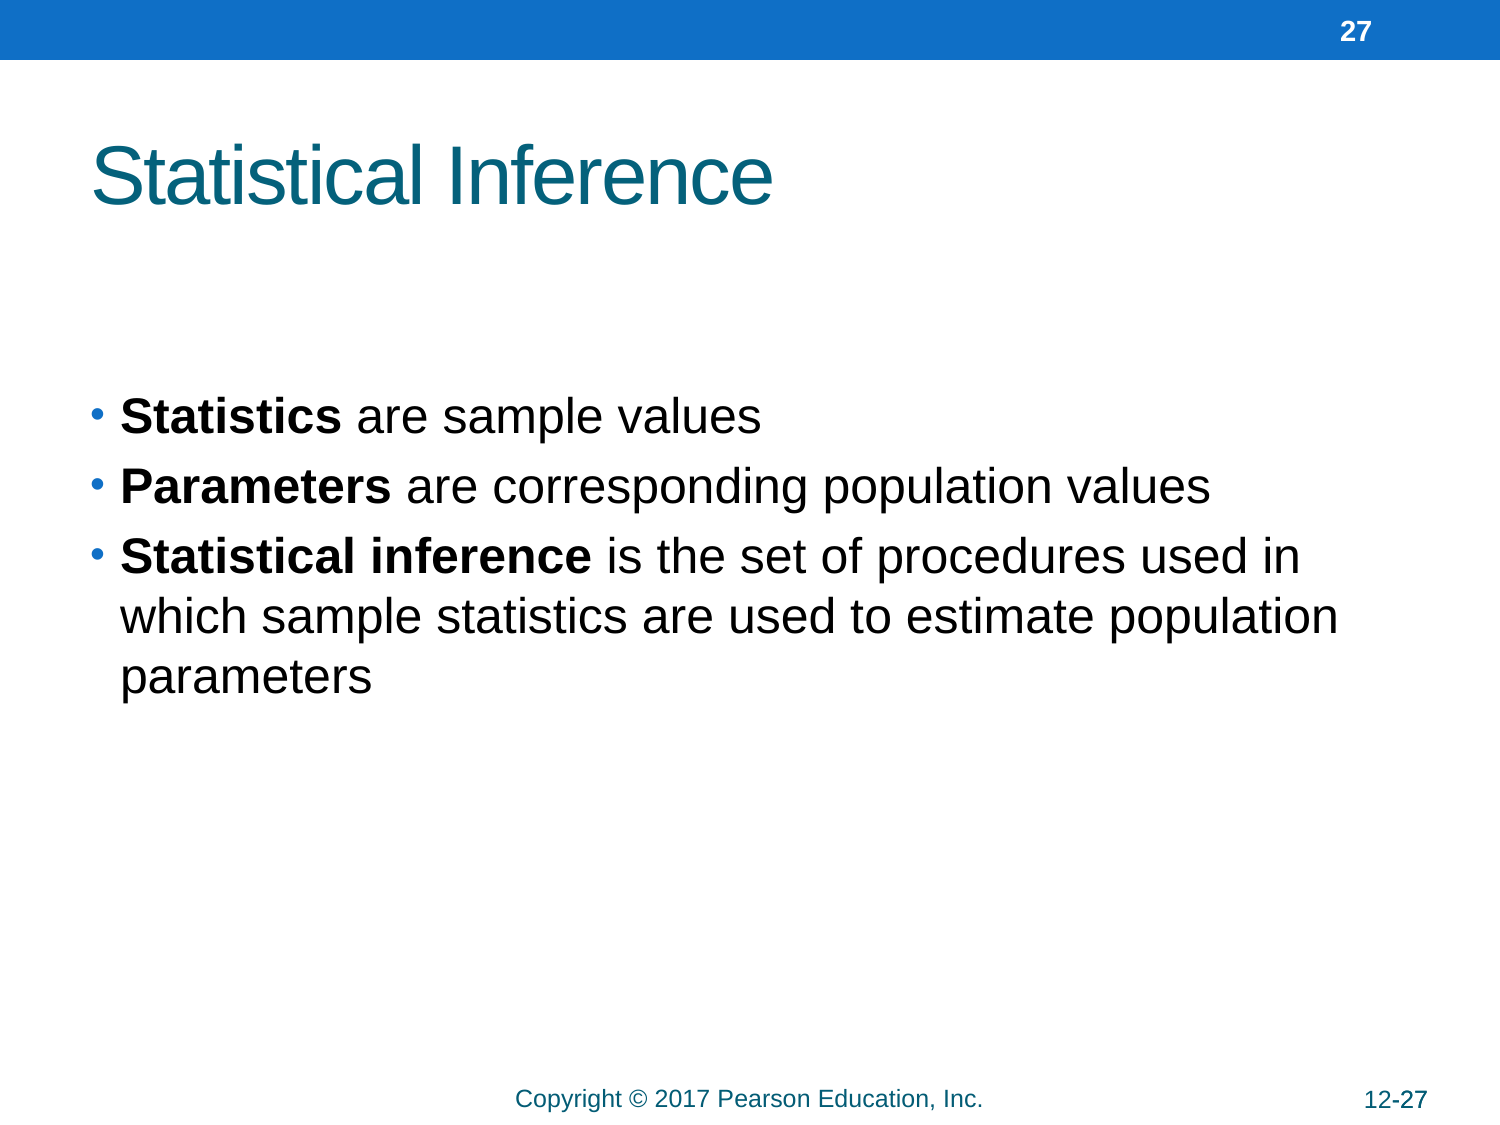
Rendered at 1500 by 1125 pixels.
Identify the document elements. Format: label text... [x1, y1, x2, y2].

list Statistics are sample values Parameters are corresponding population values Statistical inference is the set of procedures used in which sample statistics are used to estimate population parameters [75, 376, 1425, 1125]
title Statistical Inference [75, 90, 1425, 253]
slide_number 27 [1325, 3, 1500, 57]
